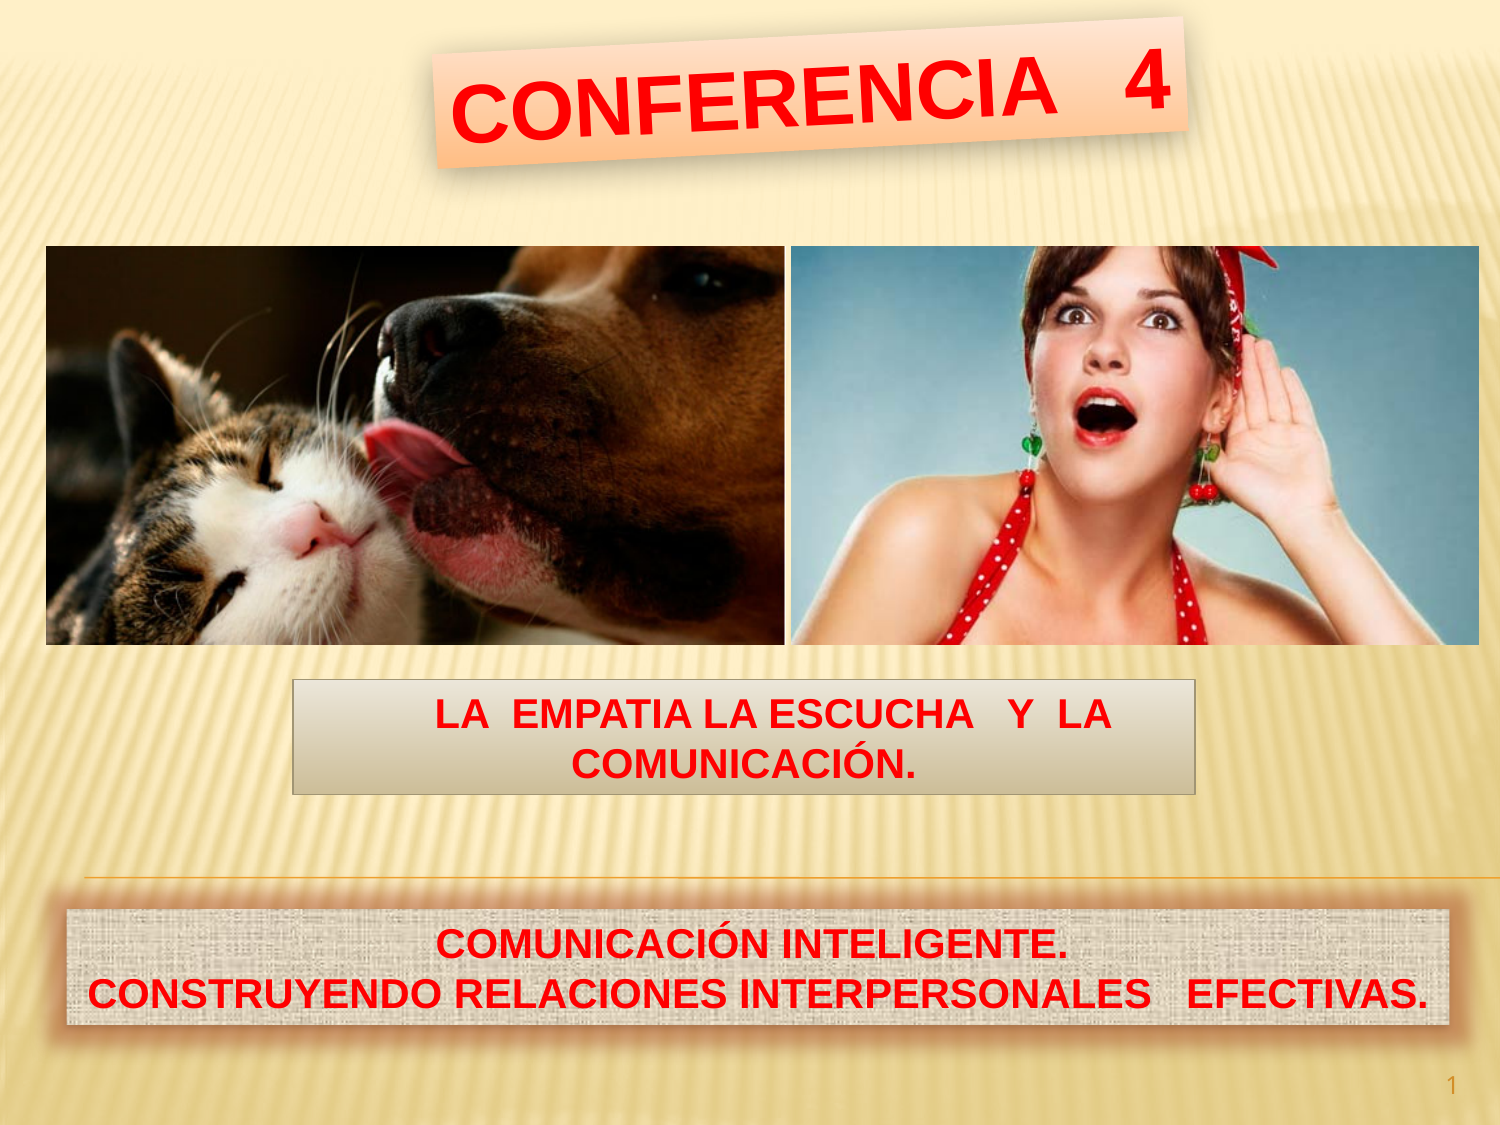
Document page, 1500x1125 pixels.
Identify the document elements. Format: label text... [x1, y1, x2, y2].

picture [46, 245, 786, 645]
slide_number 1 [1350, 1061, 1475, 1103]
text_box LA EMPATIA LA ESCUCHA Y LA COMUNICACIÓN. [292, 679, 1196, 795]
text_box CONFERENCIA 4 [431, 15, 1190, 170]
text_box COMUNICACIÓN INTELIGENTE. CONSTRUYENDO RELACIONES INTERPERSONALES EFECTIVAS. [65, 908, 1452, 1027]
picture [791, 245, 1479, 645]
